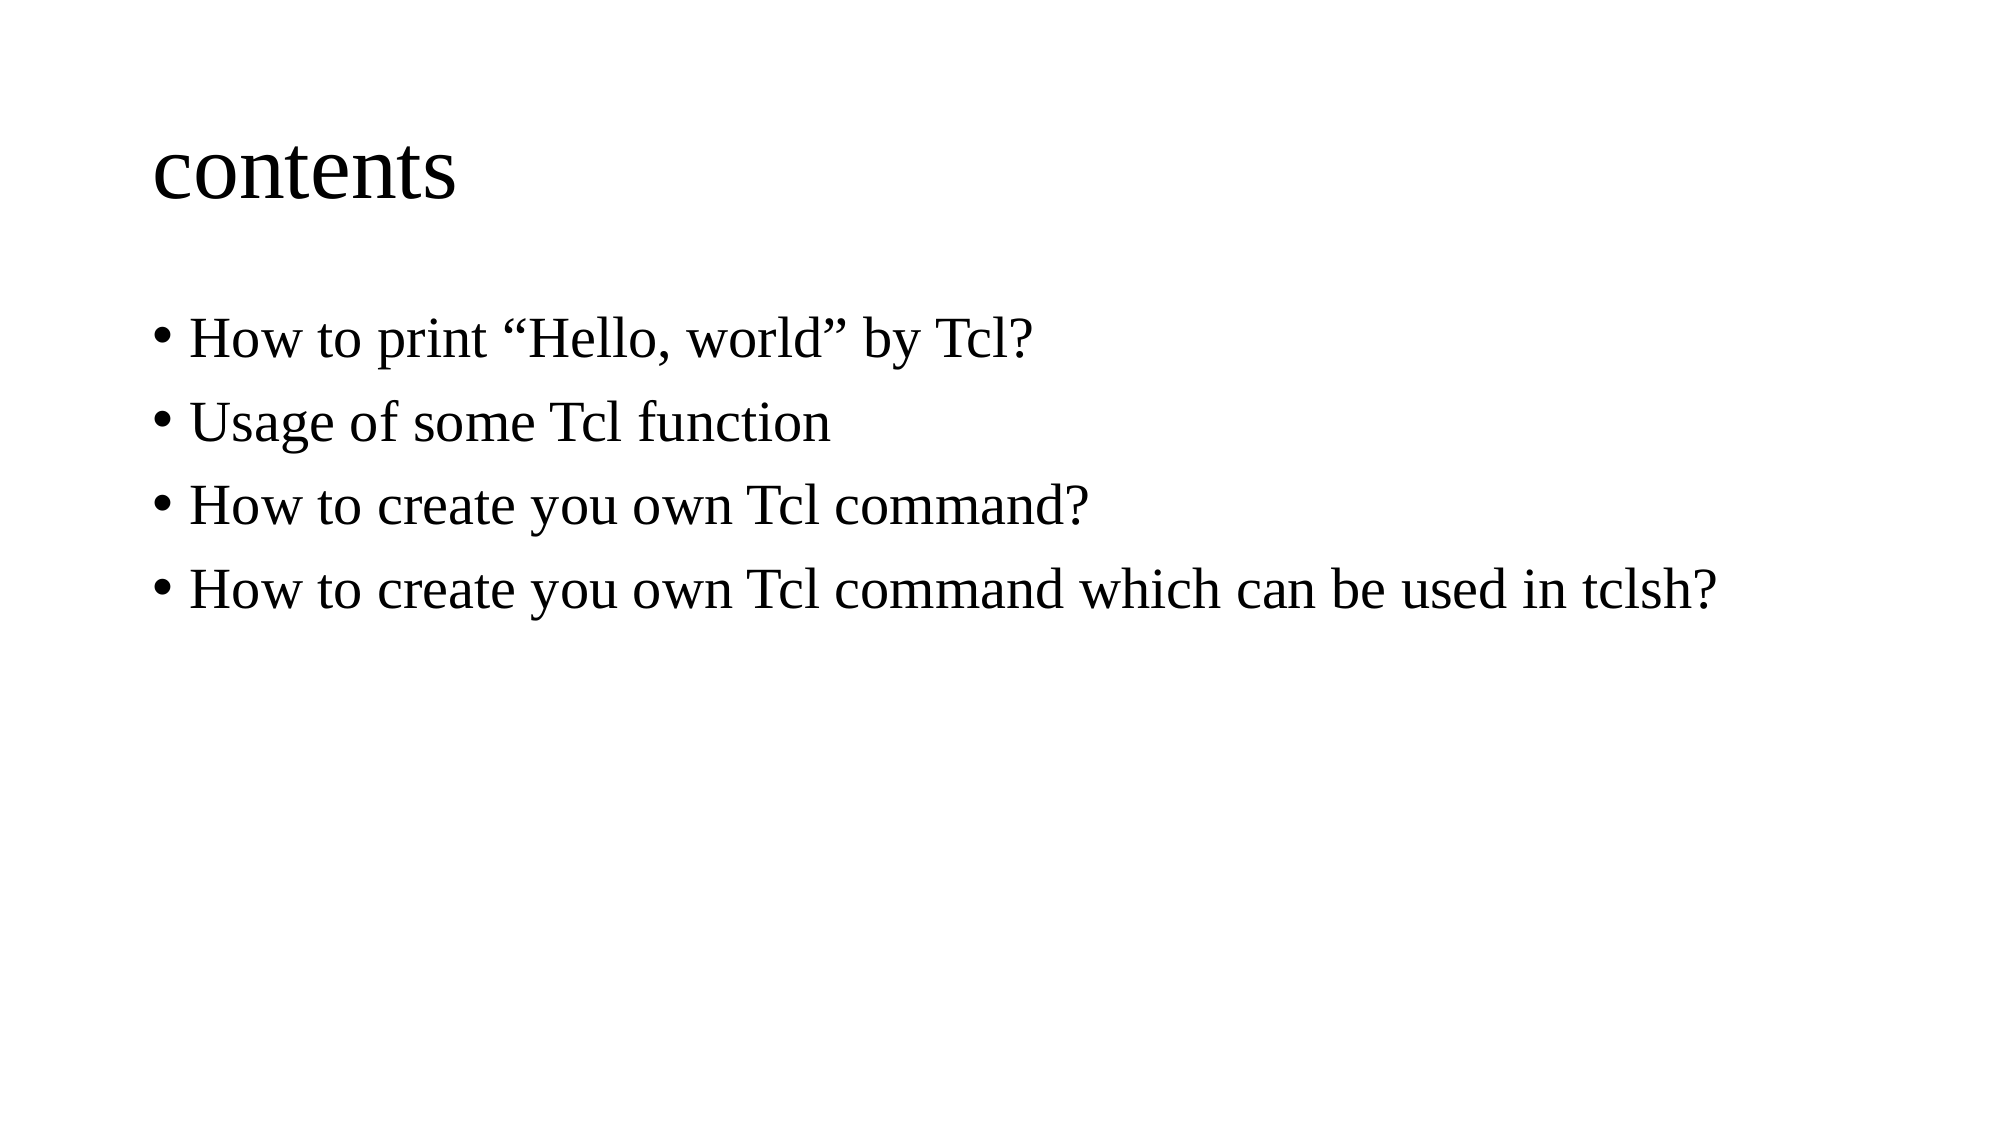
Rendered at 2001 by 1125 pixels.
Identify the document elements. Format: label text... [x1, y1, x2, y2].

title contents [137, 59, 1863, 278]
list How to print “Hello, world” by Tcl? Usage of some Tcl function How to create you own Tcl command? How to create you own Tcl command which can be used in tclsh? [137, 299, 1863, 1014]
